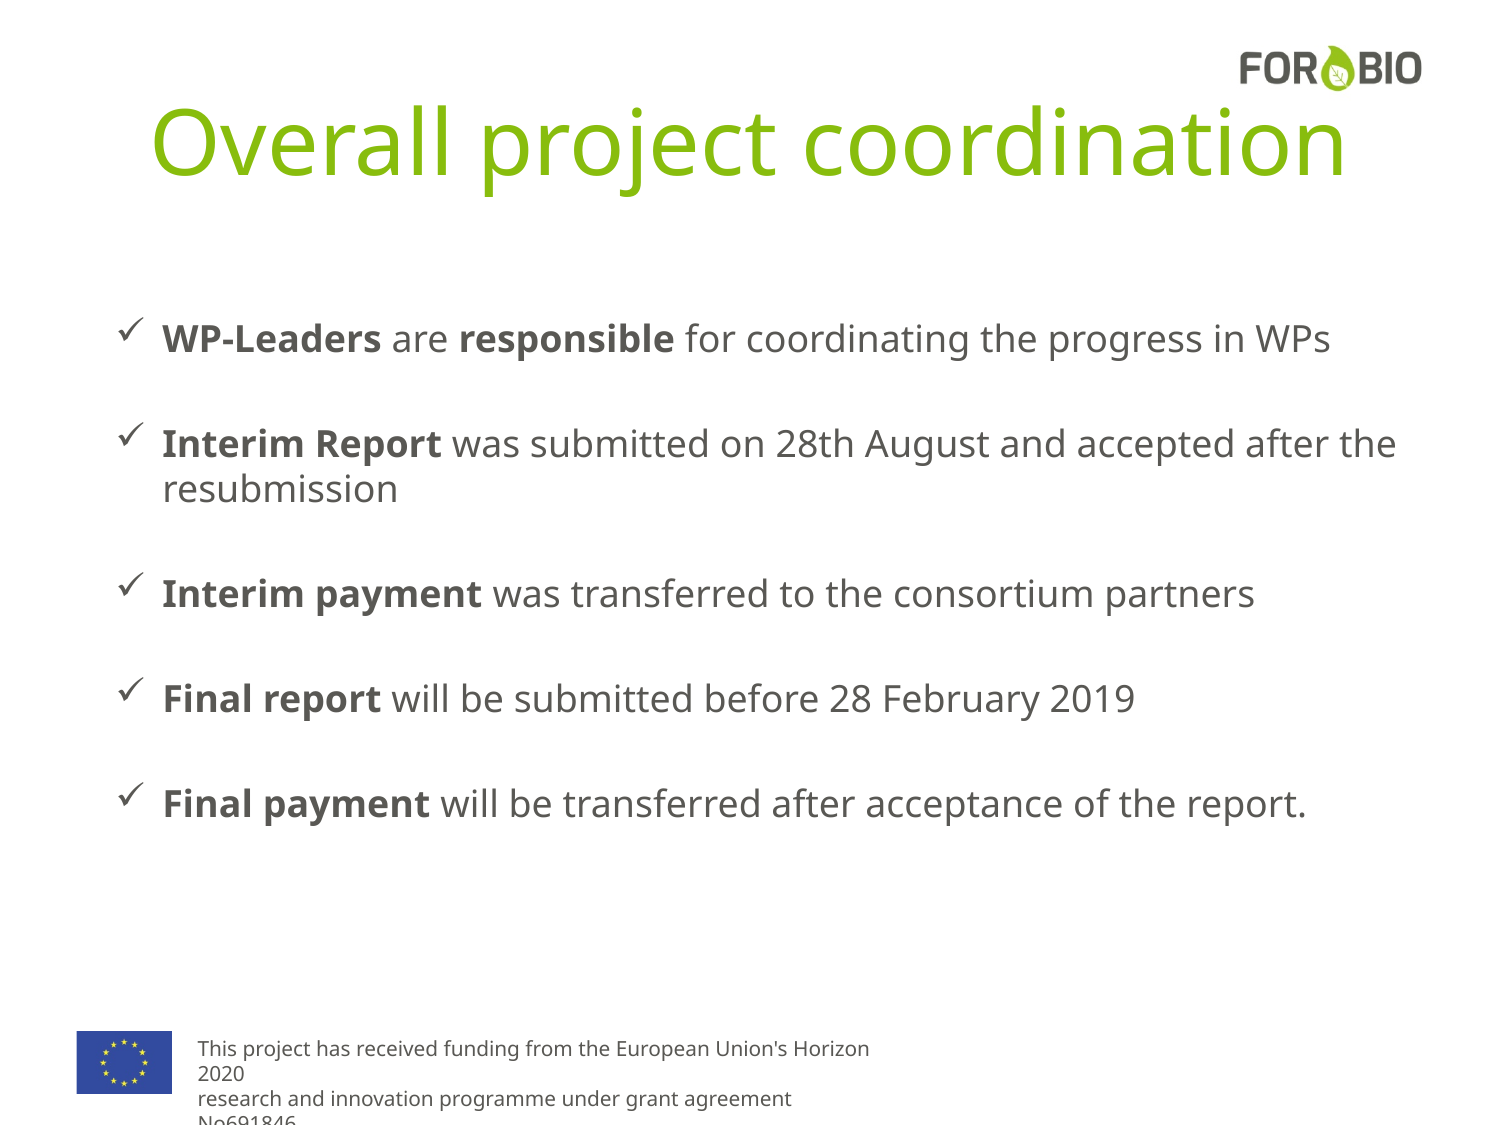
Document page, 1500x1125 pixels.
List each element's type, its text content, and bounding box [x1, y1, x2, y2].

title Overall project coordination [75, 45, 1425, 233]
picture [76, 1031, 172, 1094]
list WP-Leaders are responsible for coordinating the progress in WPs Interim Report was submitted on 28th August and accepted after the resubmission Interim payment was transferred to the consortium partners Final report will be submitted before 28 February 2019 Final payment will be transferred after acceptance of the report. [100, 255, 1436, 1024]
picture [1187, 23, 1473, 114]
text_box [0, 255, 1321, 958]
